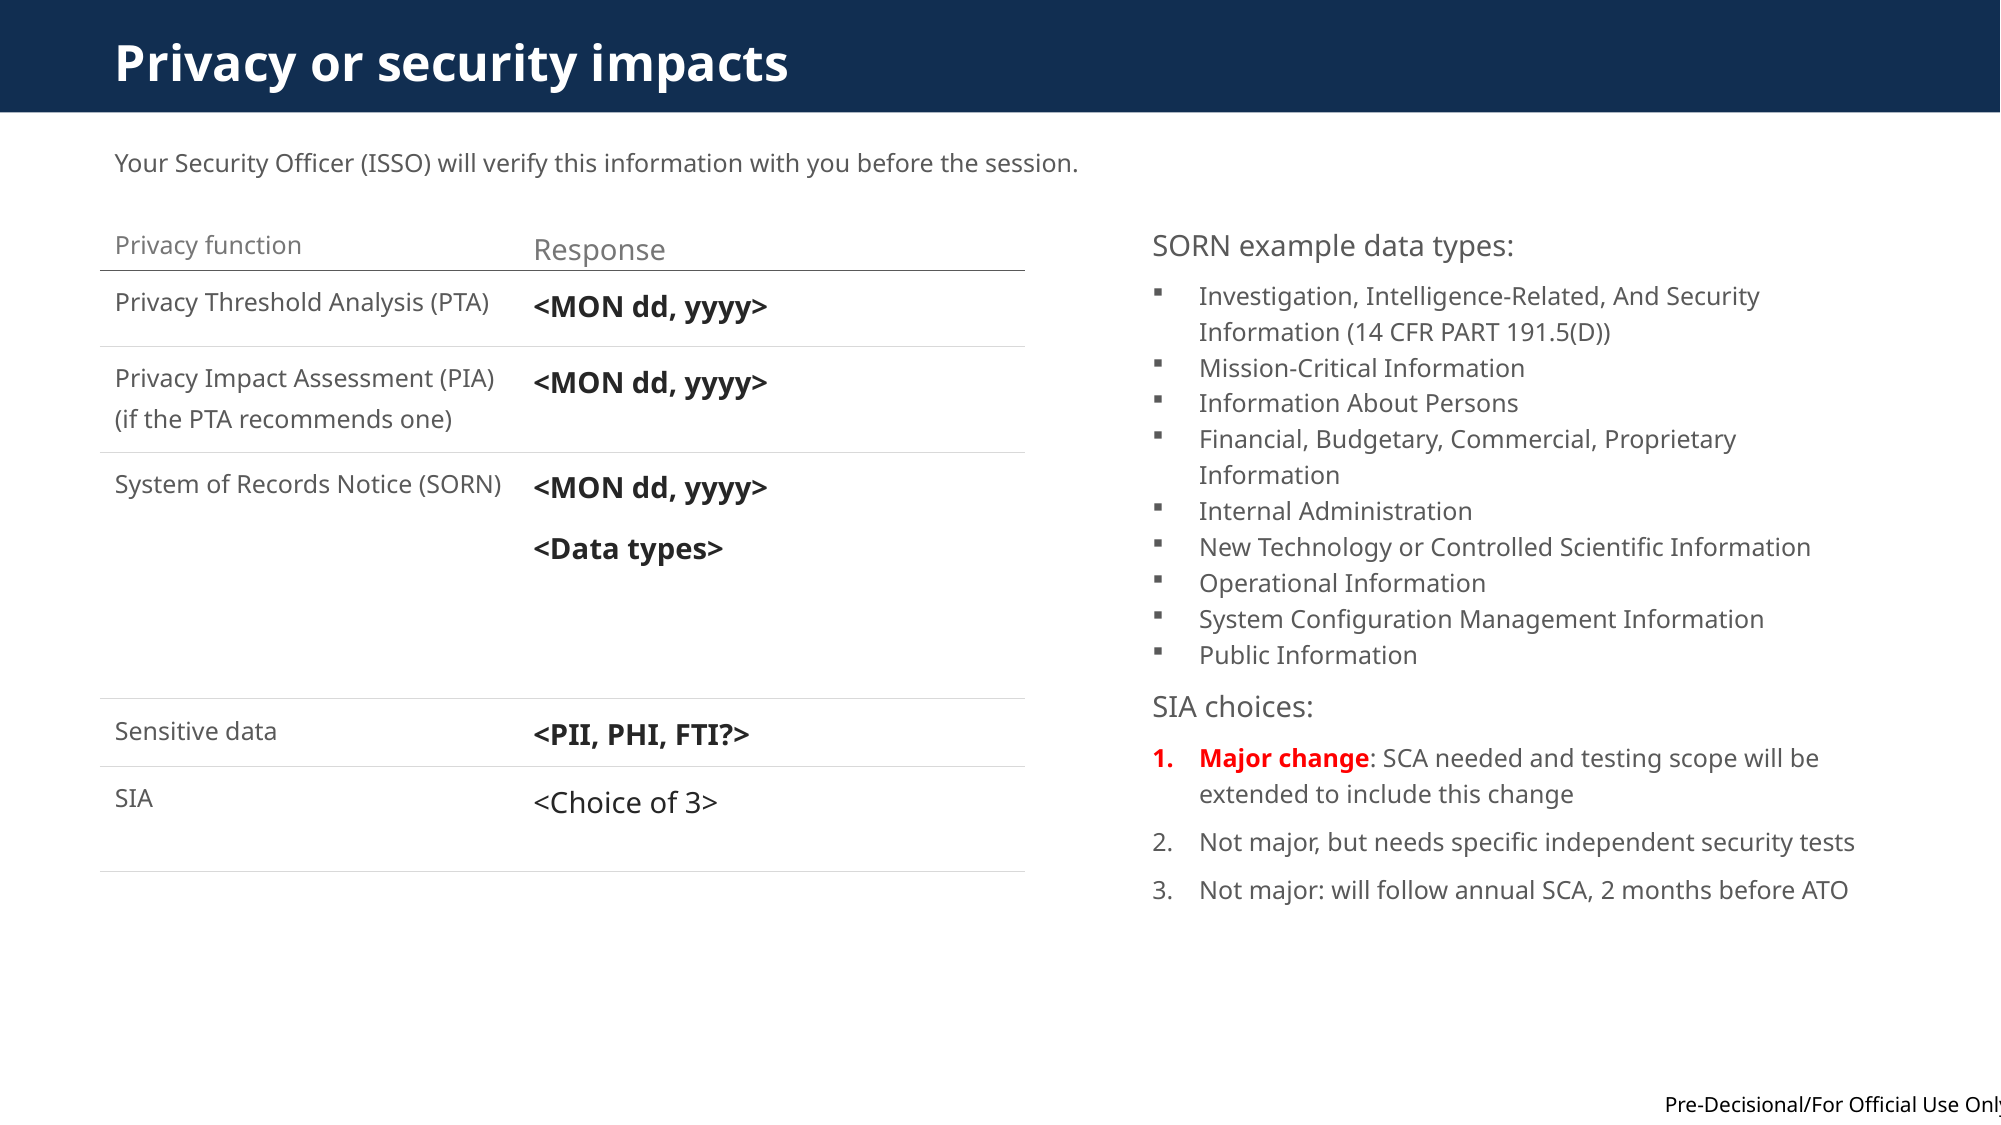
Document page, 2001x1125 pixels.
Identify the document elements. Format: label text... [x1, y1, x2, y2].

table_cell Sensitive data [100, 699, 518, 766]
text_box Your Security Officer (ISSO) will verify this information with you before the session. [99, 139, 1164, 185]
table_cell <MON dd, yyyy> [518, 271, 1025, 346]
table_cell <PII, PHI, FTI?> [518, 699, 1025, 766]
table_cell Privacy Threshold Analysis (PTA) [100, 271, 518, 346]
table_cell <MON dd, yyyy> <Data types> [518, 453, 1025, 698]
table_cell System of Records Notice (SORN) [100, 453, 518, 698]
table_cell Privacy Impact Assessment (PIA) (if the PTA recommends one) [100, 347, 518, 452]
table_header Privacy function [100, 214, 518, 270]
table_cell SIA [100, 767, 518, 871]
table_cell <Choice of 3> [518, 767, 1025, 871]
table_header Response [518, 214, 1025, 270]
title Privacy or security impacts [99, 29, 998, 93]
table_cell <MON dd, yyyy> [518, 347, 1025, 452]
text_box SORN example data types: Investigation, Intelligence-Related, And Security Information (14 CFR PART 191.5(D)) Mission-Critical Information Information About Persons Financial, Budgetary, Commercial, Proprietary Information Internal Administration New Technology or Controlled Scientific Information Operational Information System Configuration Management Information Public Information SIA choices: Major change: SCA needed and testing scope will be extended to include this change Not major, but needs specific independent security tests Not major: will follow annual SCA, 2 months before ATO [1137, 212, 1875, 913]
